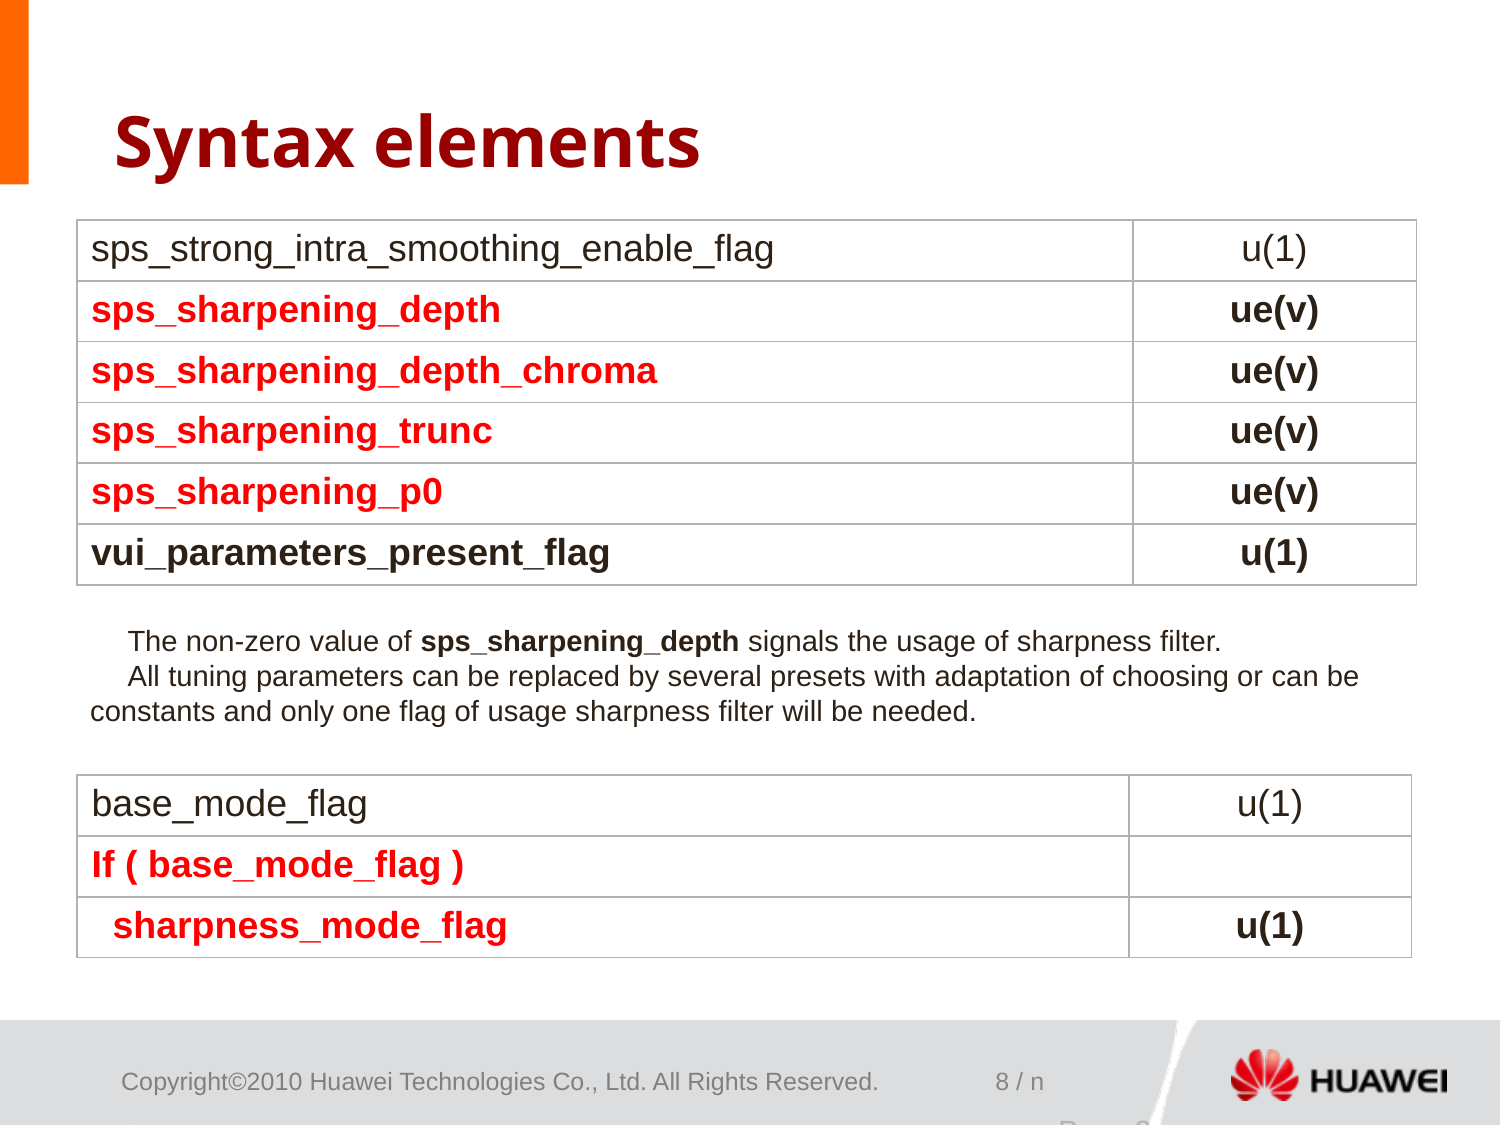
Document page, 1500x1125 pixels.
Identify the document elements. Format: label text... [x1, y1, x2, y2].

table_cell ue(v) [1134, 282, 1416, 341]
text_box The non-zero value of sps_sharpening_depth signals the usage of sharpness filter. All tuning parameters can be replaced by several presets with adaptation of choosing or can be constants and only one flag of usage sharpness filter will be needed. [74, 614, 1413, 735]
table_header u(1) [1130, 776, 1411, 835]
table_cell u(1) [1134, 525, 1416, 584]
table_header base_mode_flag [78, 776, 1128, 835]
table_cell u(1) [1130, 898, 1411, 957]
table_cell sharpness_mode_flag [78, 898, 1128, 957]
table_cell vui_parameters_present_flag [78, 525, 1132, 584]
table_cell ue(v) [1134, 342, 1416, 402]
picture [0, 1020, 1500, 1125]
table_header u(1) [1134, 221, 1416, 280]
table_cell sps_sharpening_trunc [78, 403, 1132, 462]
slide_number Page 8 [1043, 1070, 1211, 1125]
title Syntax elements [99, 45, 1447, 233]
table_cell sps_sharpening_depth [78, 282, 1132, 341]
table_cell [1130, 837, 1411, 896]
table_cell ue(v) [1134, 403, 1416, 462]
table_cell If ( base_mode_flag ) [78, 837, 1128, 896]
table_cell sps_sharpening_p0 [78, 464, 1132, 523]
table_cell ue(v) [1134, 464, 1416, 523]
table_header sps_strong_intra_smoothing_enable_flag [78, 221, 1132, 280]
table_cell sps_sharpening_depth_chroma [78, 342, 1132, 402]
